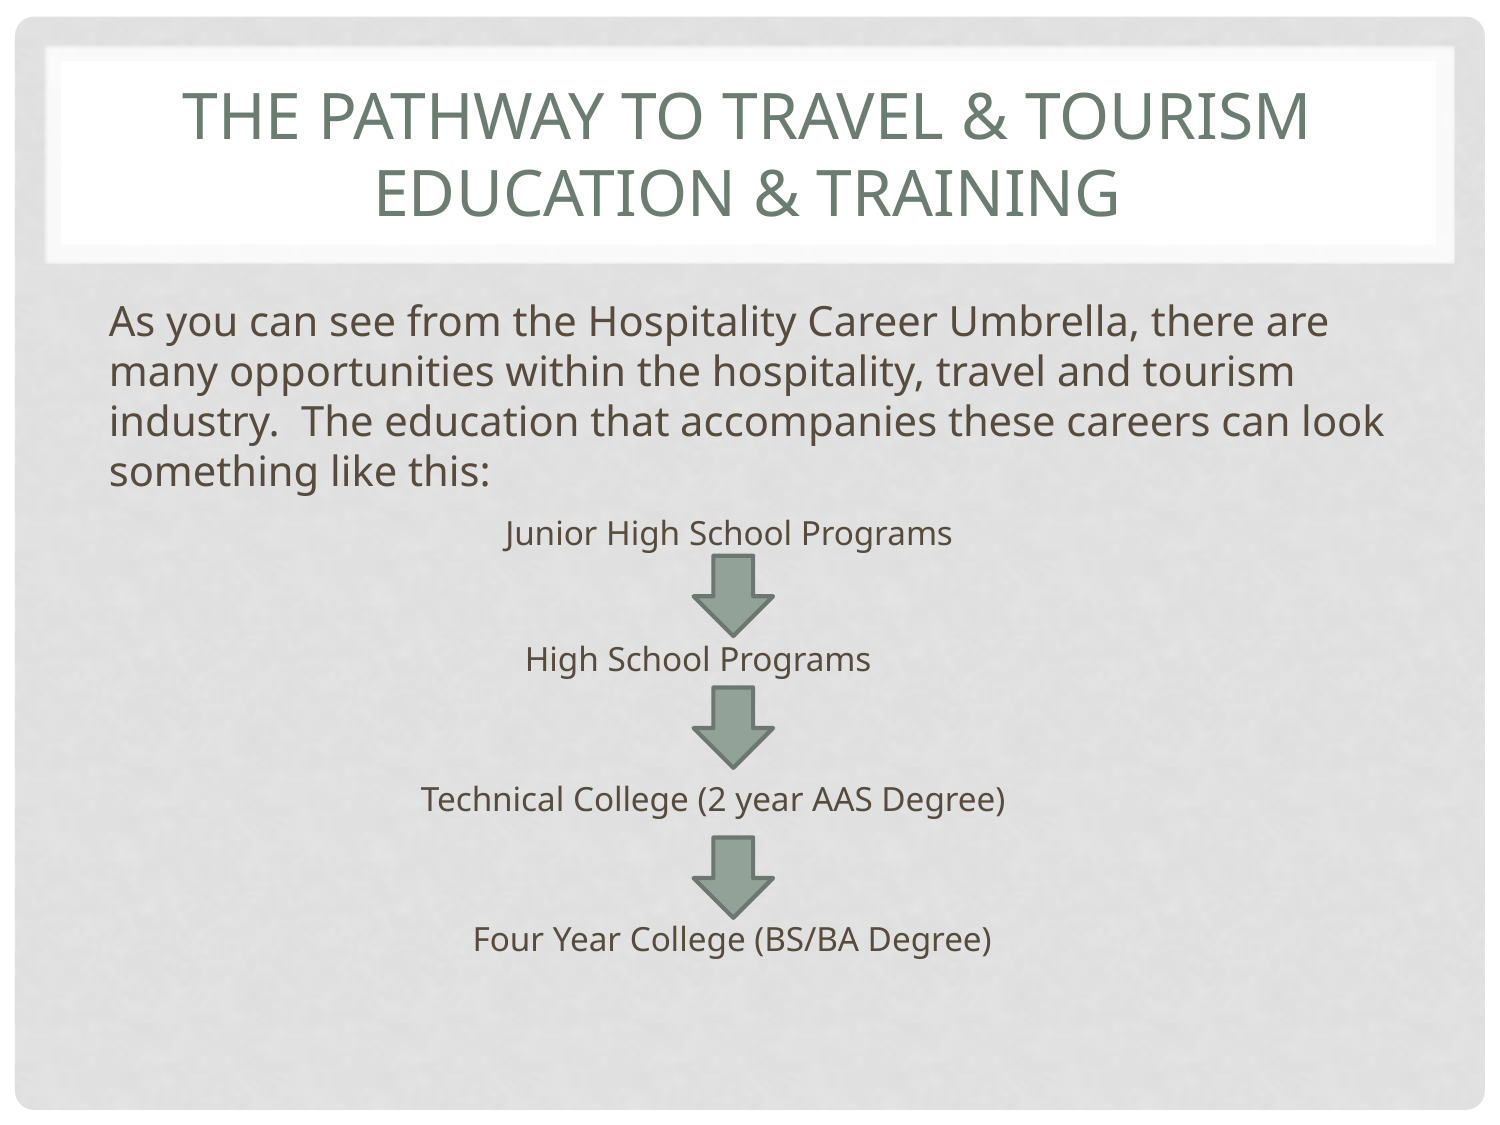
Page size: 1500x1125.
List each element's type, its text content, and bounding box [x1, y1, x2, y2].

title The Pathway to Travel & Tourism Education & Training [69, 66, 1425, 238]
text_box [691, 553, 775, 639]
list As you can see from the Hospitality Career Umbrella, there are many opportunities within the hospitality, travel and tourism industry. The education that accompanies these careers can look something like this: Junior High School Programs High School Programs Technical College (2 year AAS Degree) Four Year College (BS/BA Degree) [75, 287, 1425, 1005]
text_box [691, 685, 775, 770]
text_box [691, 835, 775, 920]
